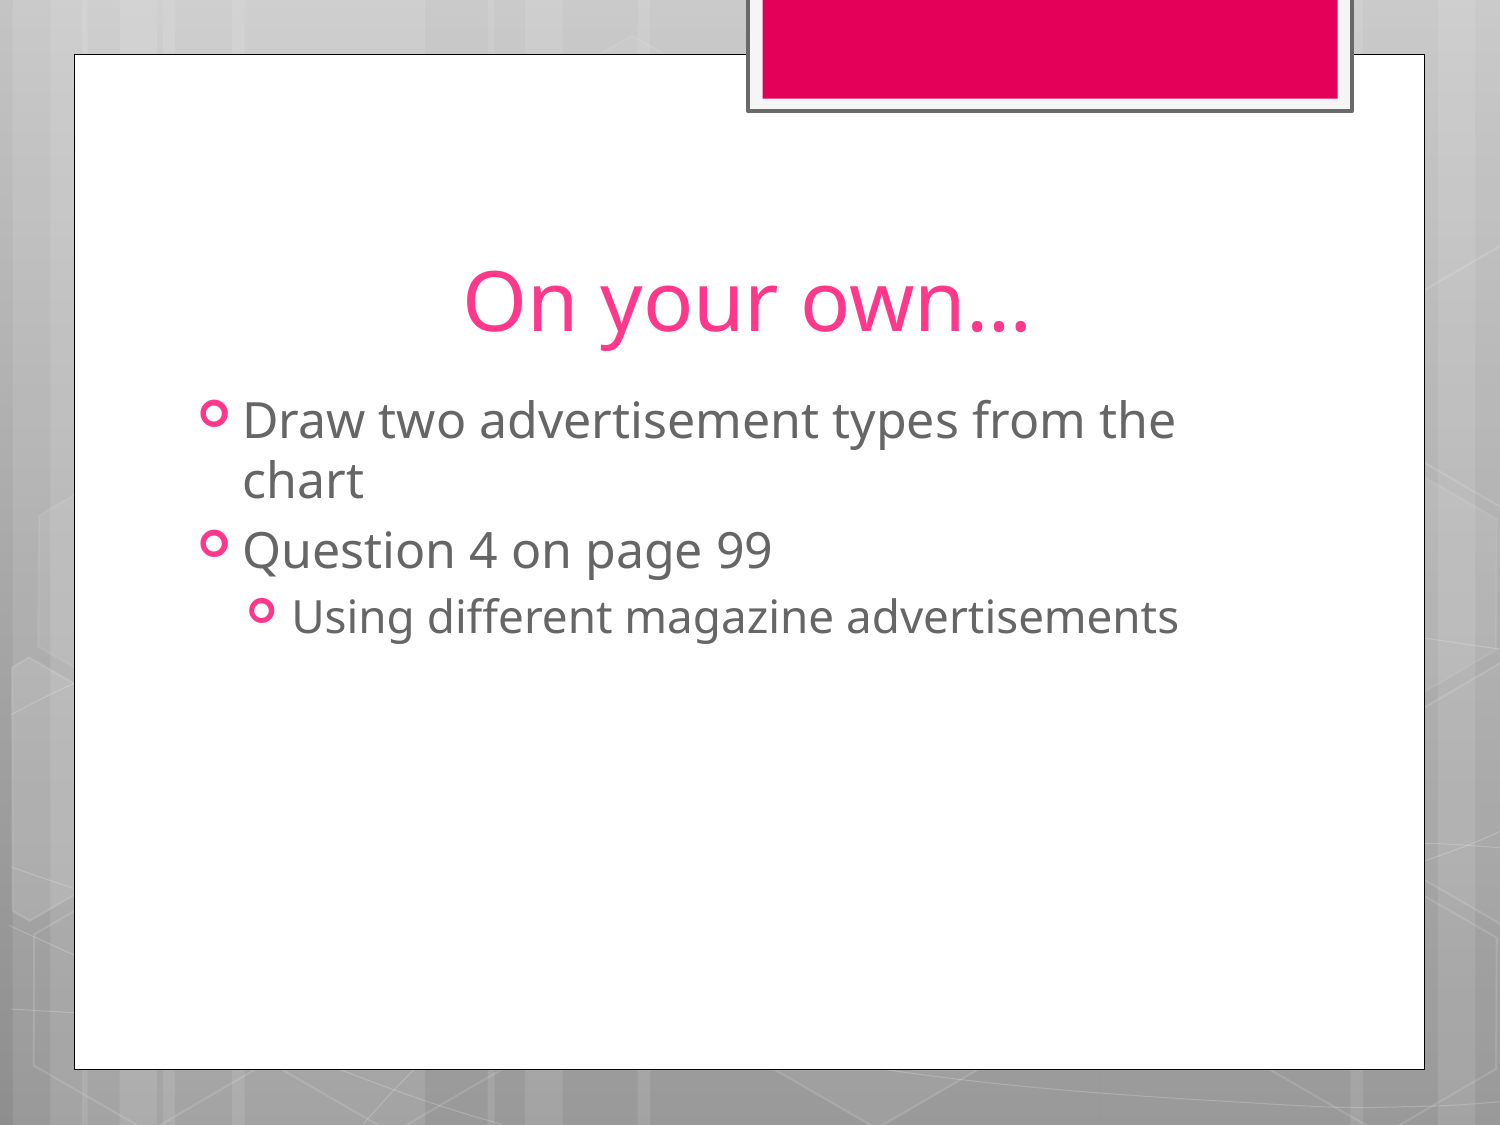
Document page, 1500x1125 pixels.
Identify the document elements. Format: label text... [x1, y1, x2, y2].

title On your own… [171, 168, 1324, 357]
list Draw two advertisement types from the chart Question 4 on page 99 Using different magazine advertisements [171, 381, 1283, 957]
